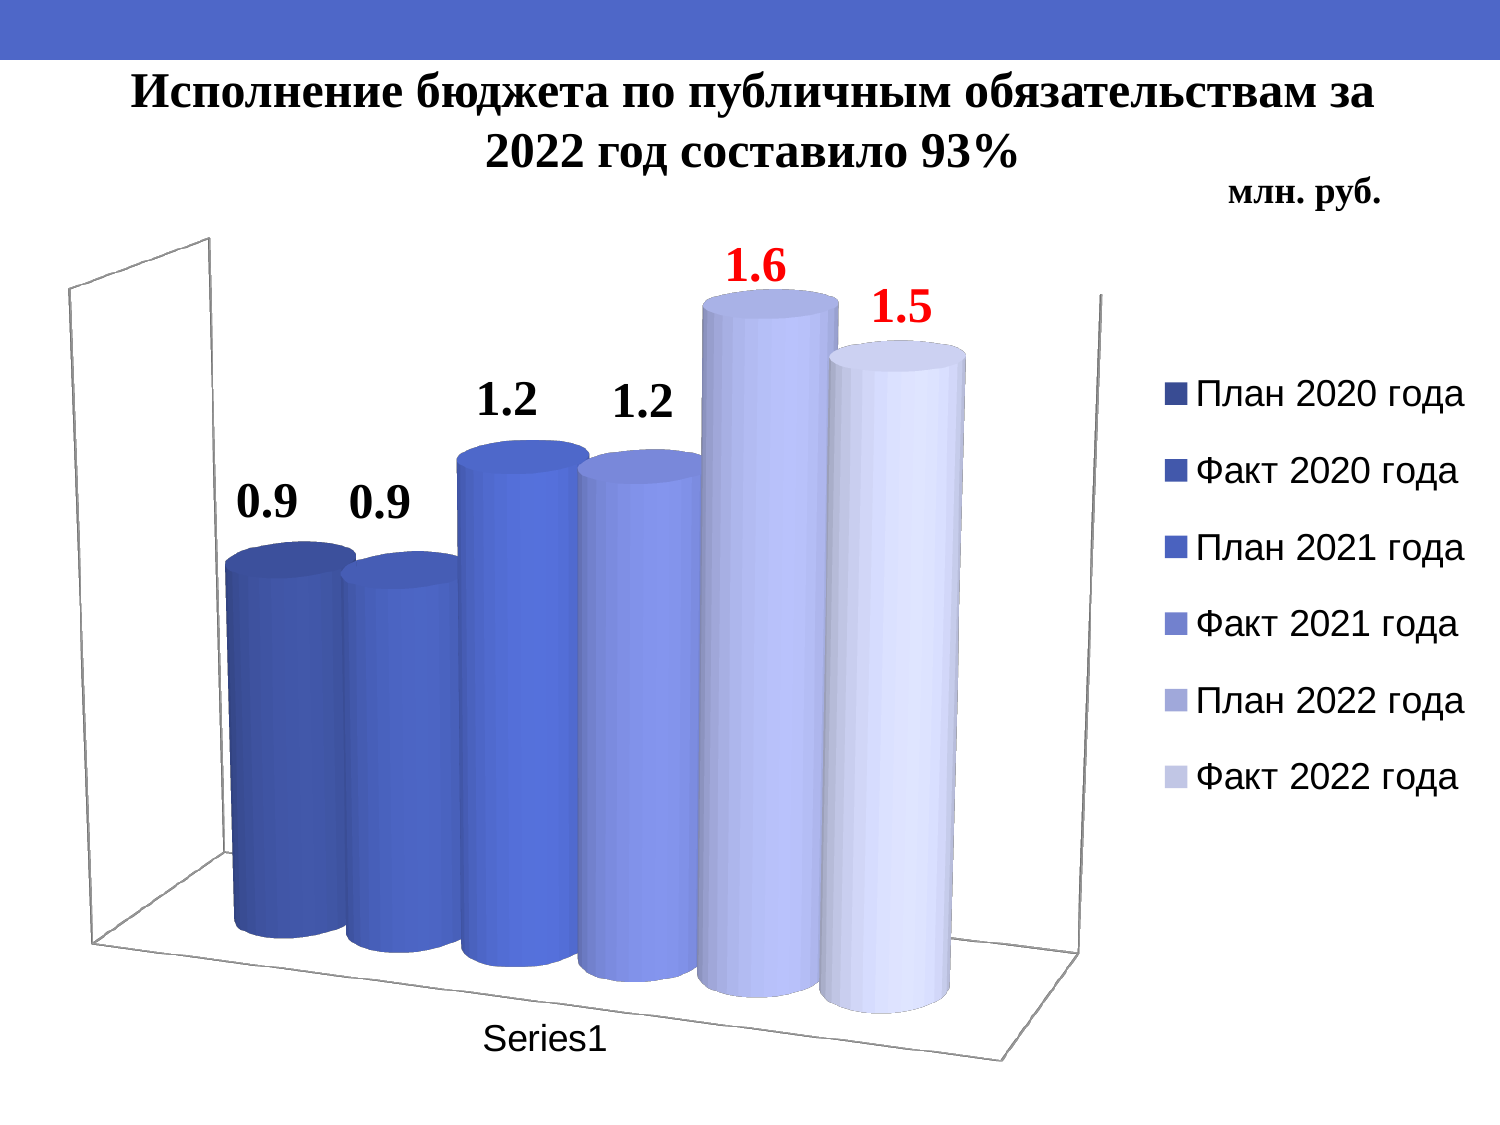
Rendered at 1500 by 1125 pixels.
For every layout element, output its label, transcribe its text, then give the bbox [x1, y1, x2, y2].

text_box млн. руб. [1148, 159, 1461, 219]
text_box Исполнение бюджета по публичным обязательствам за 2022 год составило 93% [49, 49, 1443, 188]
chart [12, 228, 1488, 1113]
